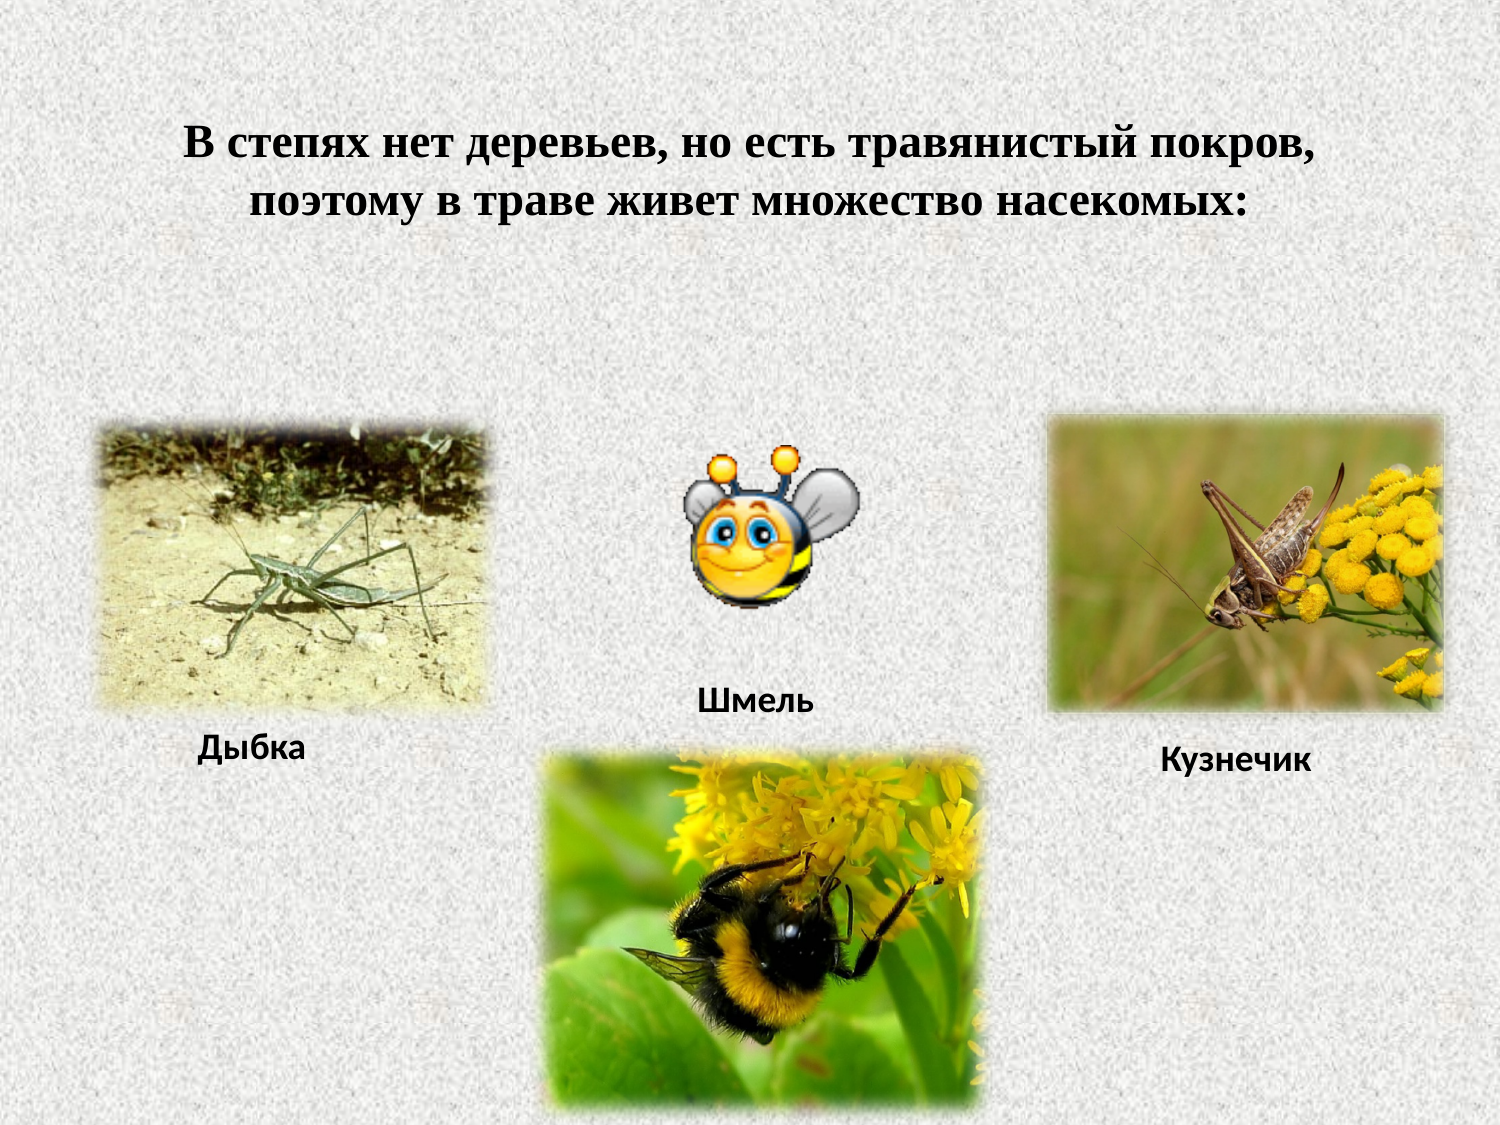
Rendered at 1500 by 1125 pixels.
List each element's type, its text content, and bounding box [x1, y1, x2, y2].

text_box Кузнечик [1054, 736, 1418, 787]
picture [0, 0, 1500, 1125]
title В степях нет деревьев, но есть травянистый покров, поэтому в траве живет множество насекомых: [74, 44, 1426, 233]
text_box Шмель [574, 667, 938, 728]
text_box Дыбка [70, 714, 434, 775]
